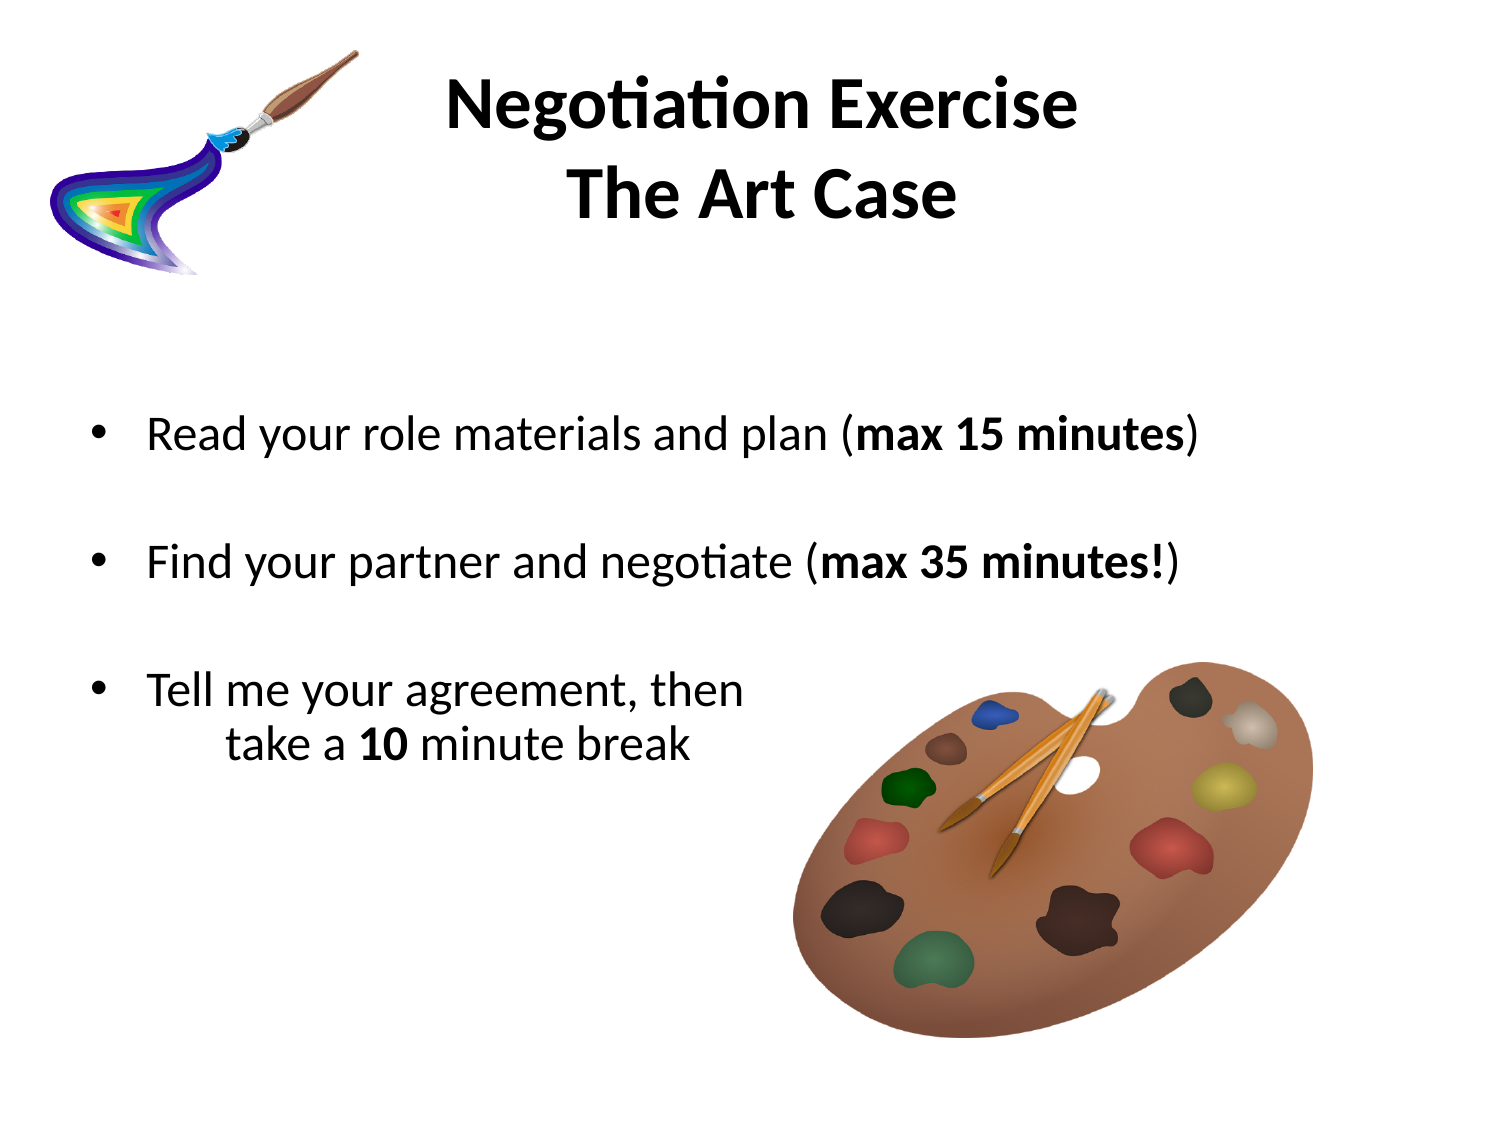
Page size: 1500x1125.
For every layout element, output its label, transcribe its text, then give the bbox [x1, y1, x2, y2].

picture [49, 50, 360, 275]
text_box Negotiation Exercise The Art Case [360, 50, 1438, 238]
list Read your role materials and plan (max 15 minutes) Find your partner and negotiate (max 35 minutes!) Tell me your agreement, then take a 10 minute break [75, 399, 1413, 1125]
picture [793, 662, 1313, 1038]
